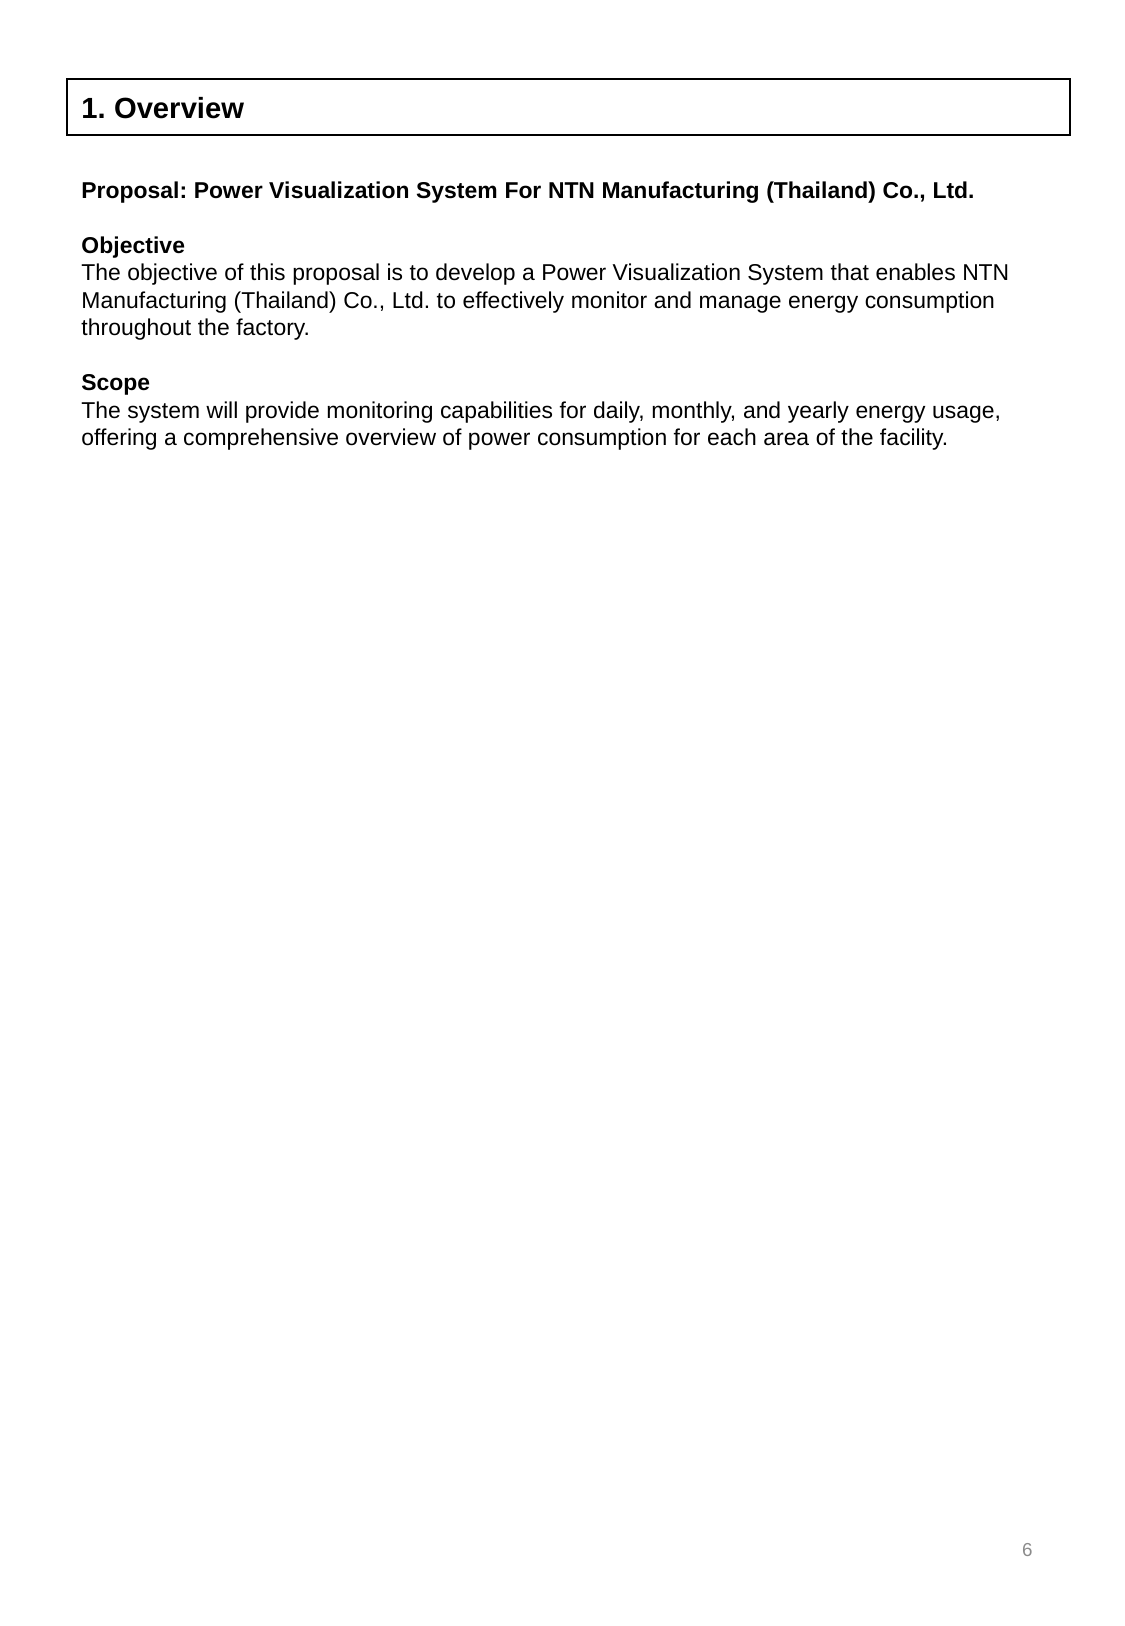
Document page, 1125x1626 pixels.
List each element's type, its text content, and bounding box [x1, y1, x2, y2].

text_box Proposal: Power Visualization System For NTN Manufacturing (Thailand) Co., Ltd. Objective The objective of this proposal is to develop a Power Visualization System that enables NTN Manufacturing (Thailand) Co., Ltd. to effectively monitor and manage energy consumption throughout the factory. Scope The system will provide monitoring capabilities for daily, monthly, and yearly energy usage, offering a comprehensive overview of power consumption for each area of the facility. [66, 168, 1071, 458]
text_box 1. Overview [66, 78, 1071, 136]
slide_number 6 [794, 1506, 1048, 1593]
